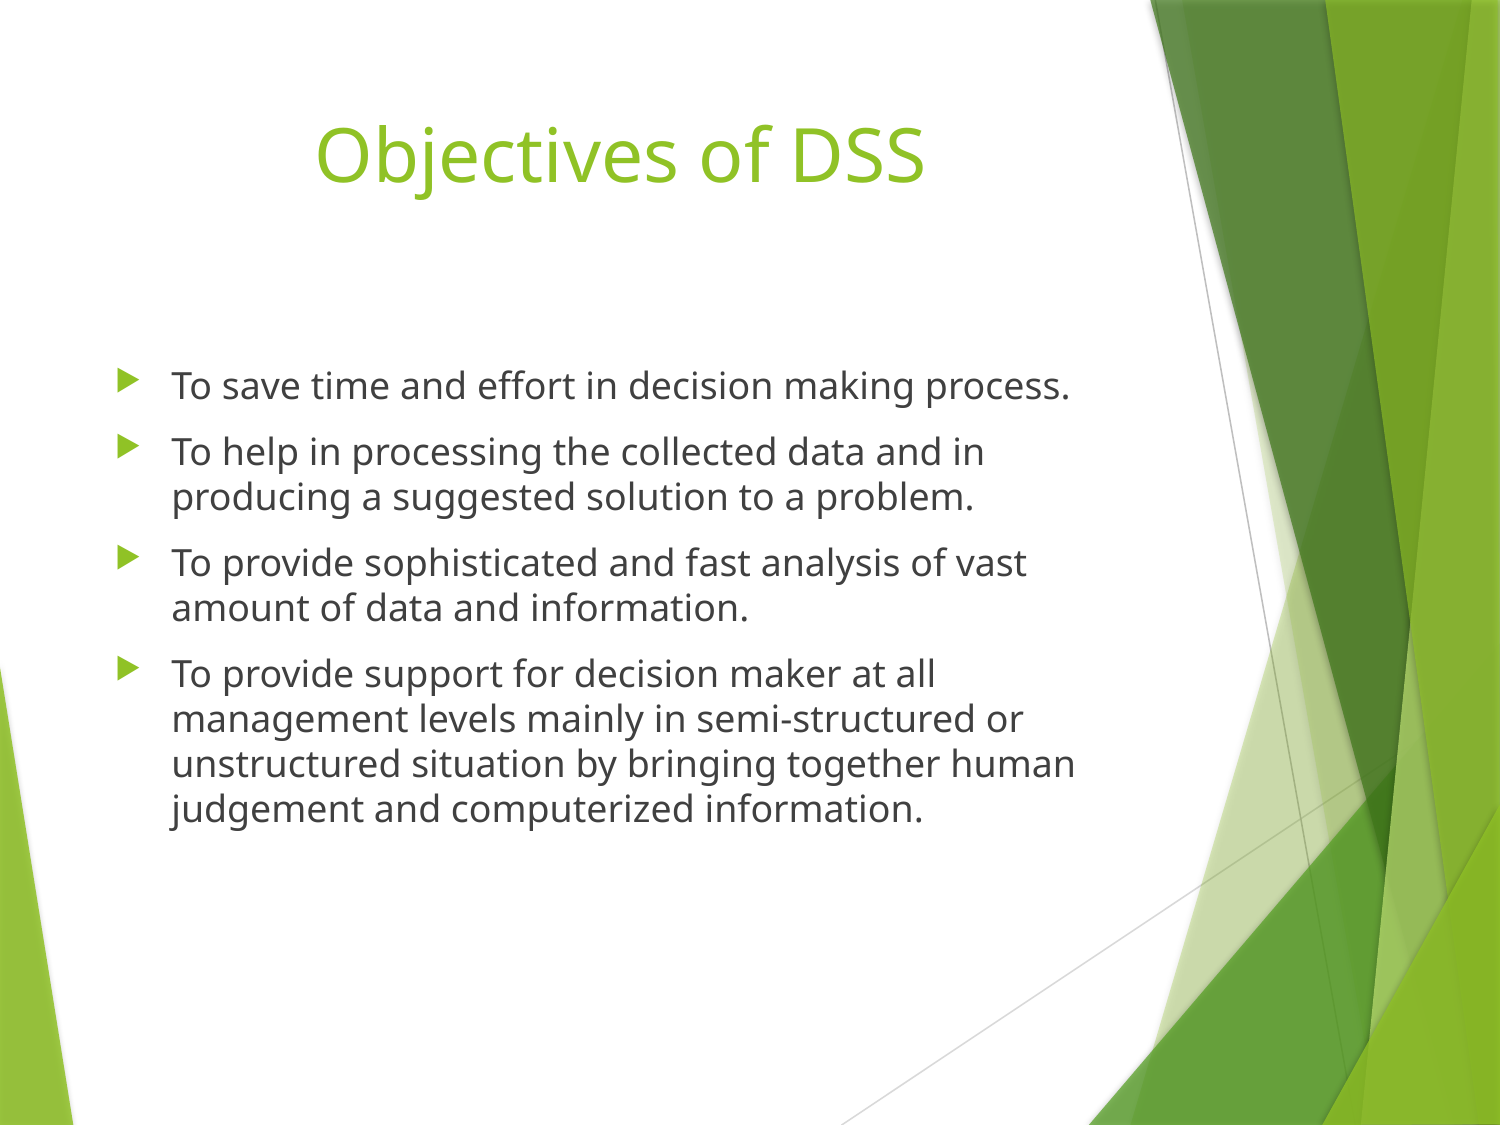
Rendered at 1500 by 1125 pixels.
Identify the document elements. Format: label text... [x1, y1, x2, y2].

list To save time and effort in decision making process. To help in processing the collected data and in producing a suggested solution to a problem. To provide sophisticated and fast analysis of vast amount of data and information. To provide support for decision maker at all management levels mainly in semi-structured or unstructured situation by bringing together human judgement and computerized information. [99, 354, 1142, 992]
title Objectives of DSS [99, 99, 1142, 317]
